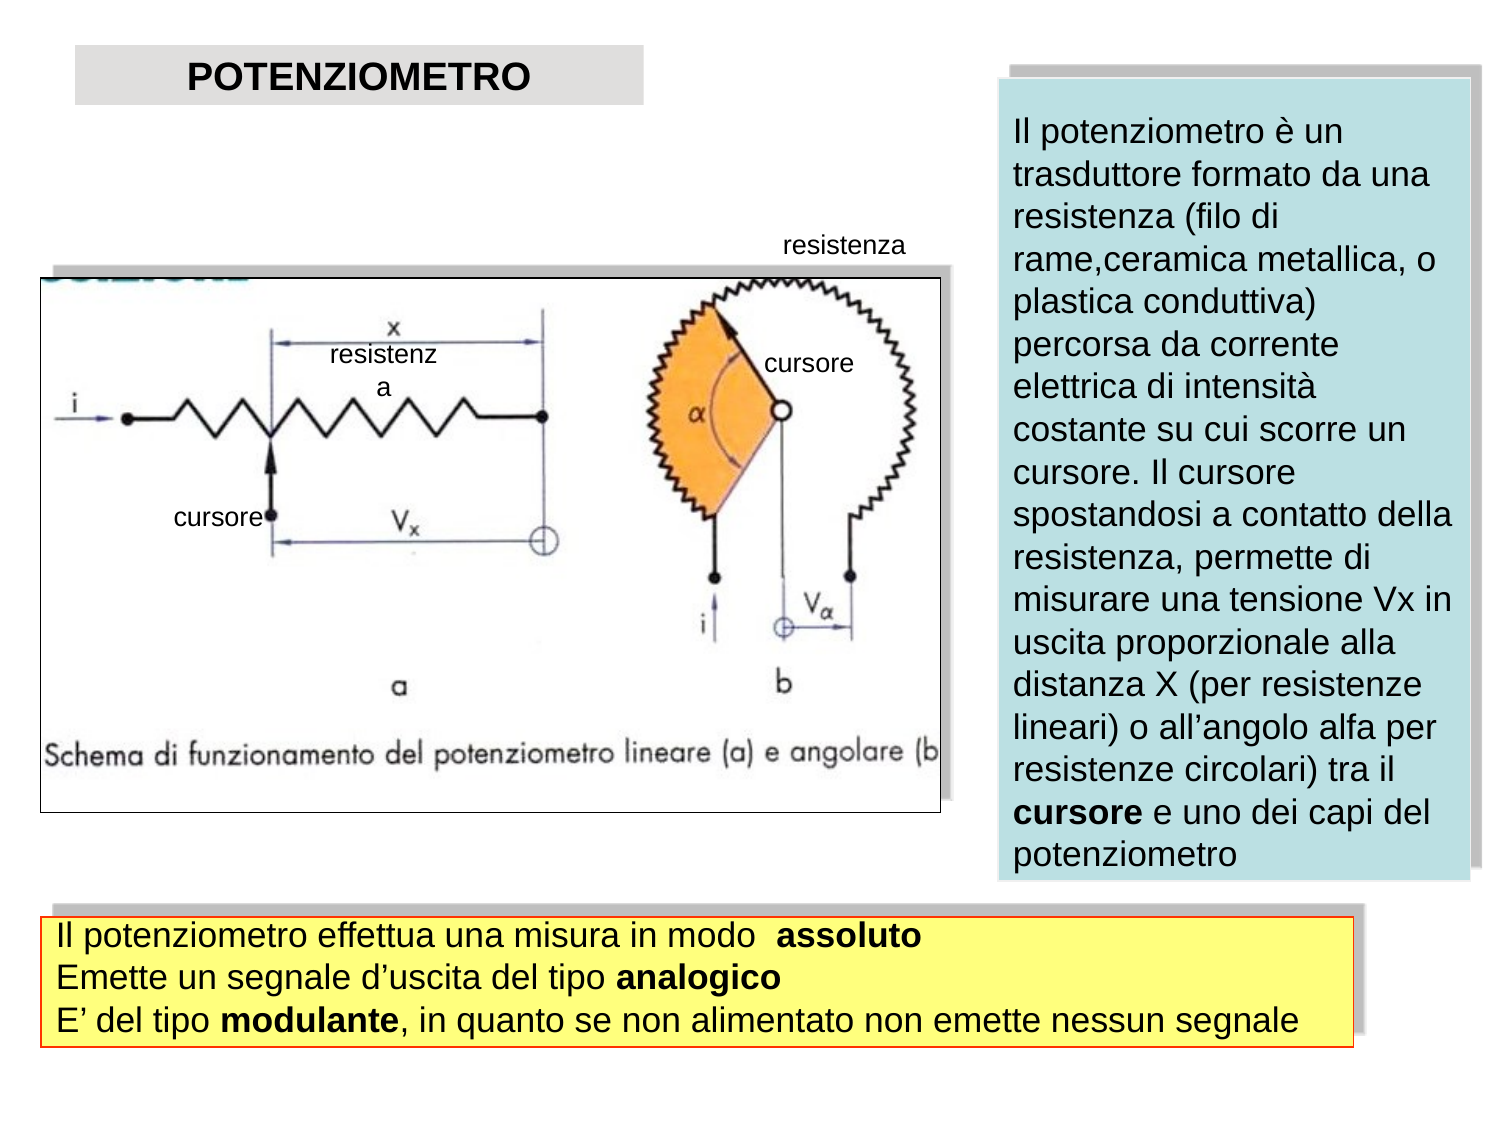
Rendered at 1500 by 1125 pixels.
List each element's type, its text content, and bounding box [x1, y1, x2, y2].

picture [41, 278, 940, 812]
title POTENZIOMETRO [75, 45, 644, 105]
text_box Il potenziometro è un trasduttore formato da una resistenza (filo di rame,ceramica metallica, o plastica conduttiva) percorsa da corrente elettrica di intensità costante su cui scorre un cursore. Il cursore spostandosi a contatto della resistenza, permette di misurare una tensione Vx in uscita proporzionale alla distanza X (per resistenze lineari) o all’angolo alfa per resistenze circolari) tra il cursore e uno dei capi del potenziometro [998, 78, 1471, 882]
text_box Il potenziometro effettua una misura in modo assoluto Emette un segnale d’uscita del tipo analogico E’ del tipo modulante, in quanto se non alimentato non emette nessun segnale [41, 916, 1354, 1047]
text_box resistenza [761, 219, 927, 268]
